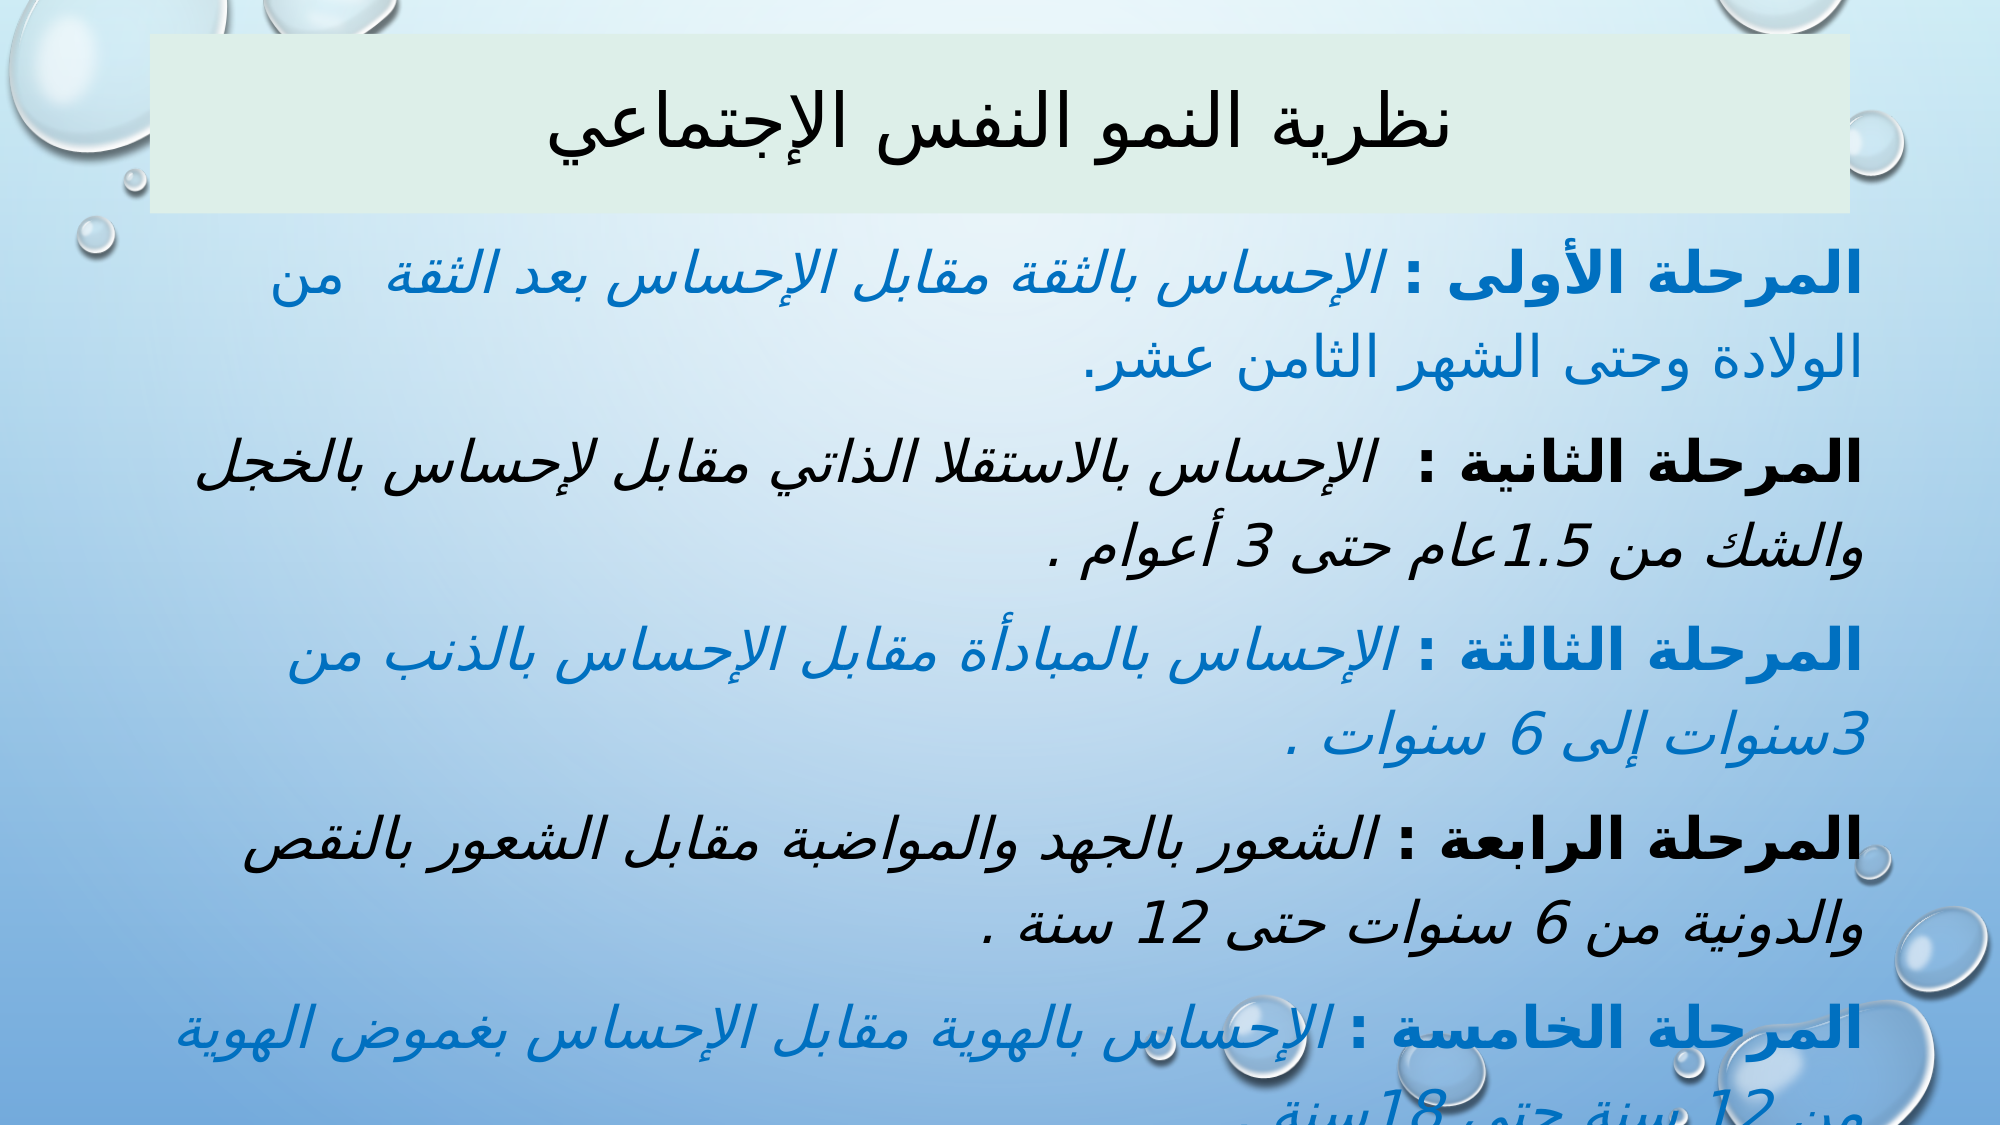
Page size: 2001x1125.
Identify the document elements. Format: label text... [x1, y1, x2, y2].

list المرحلة الأولى : الإحساس بالثقة مقابل الإحساس بعد الثقة من الولادة وحتى الشهر الثامن عشر. المرحلة الثانية : الإحساس بالاستقلا الذاتي مقابل لإحساس بالخجل والشك من 1.5عام حتى 3 أعوام . المرحلة الثالثة : الإحساس بالمبادأة مقابل الإحساس بالذنب من 3سنوات إلى 6 سنوات . المرحلة الرابعة : الشعور بالجهد والمواضبة مقابل الشعور بالنقص والدونية من 6 سنوات حتى 12 سنة . المرحلة الخامسة : الإحساس بالهوية مقابل الإحساس بغموض الهوية من 12 سنة حتى 18سنة . المرحلة السادسة : الإحساس بالألفة مقابل الإحساس بالإنعزال من 18 سنة إلى 35 سنة . المرحلة السابعة : الإحساس بالتولدية مقابل الإحساس بإستغراق الذات من 35 حتى سن التقاعد . المرحلة الثامنة: الإحساس بالتكامل مقابل الإحساس باليأس من سنوات التقاعد حتى الممات . [149, 213, 1881, 1099]
picture [0, 0, 2000, 1125]
title نظرية النمو النفس الإجتماعي [149, 33, 1850, 213]
